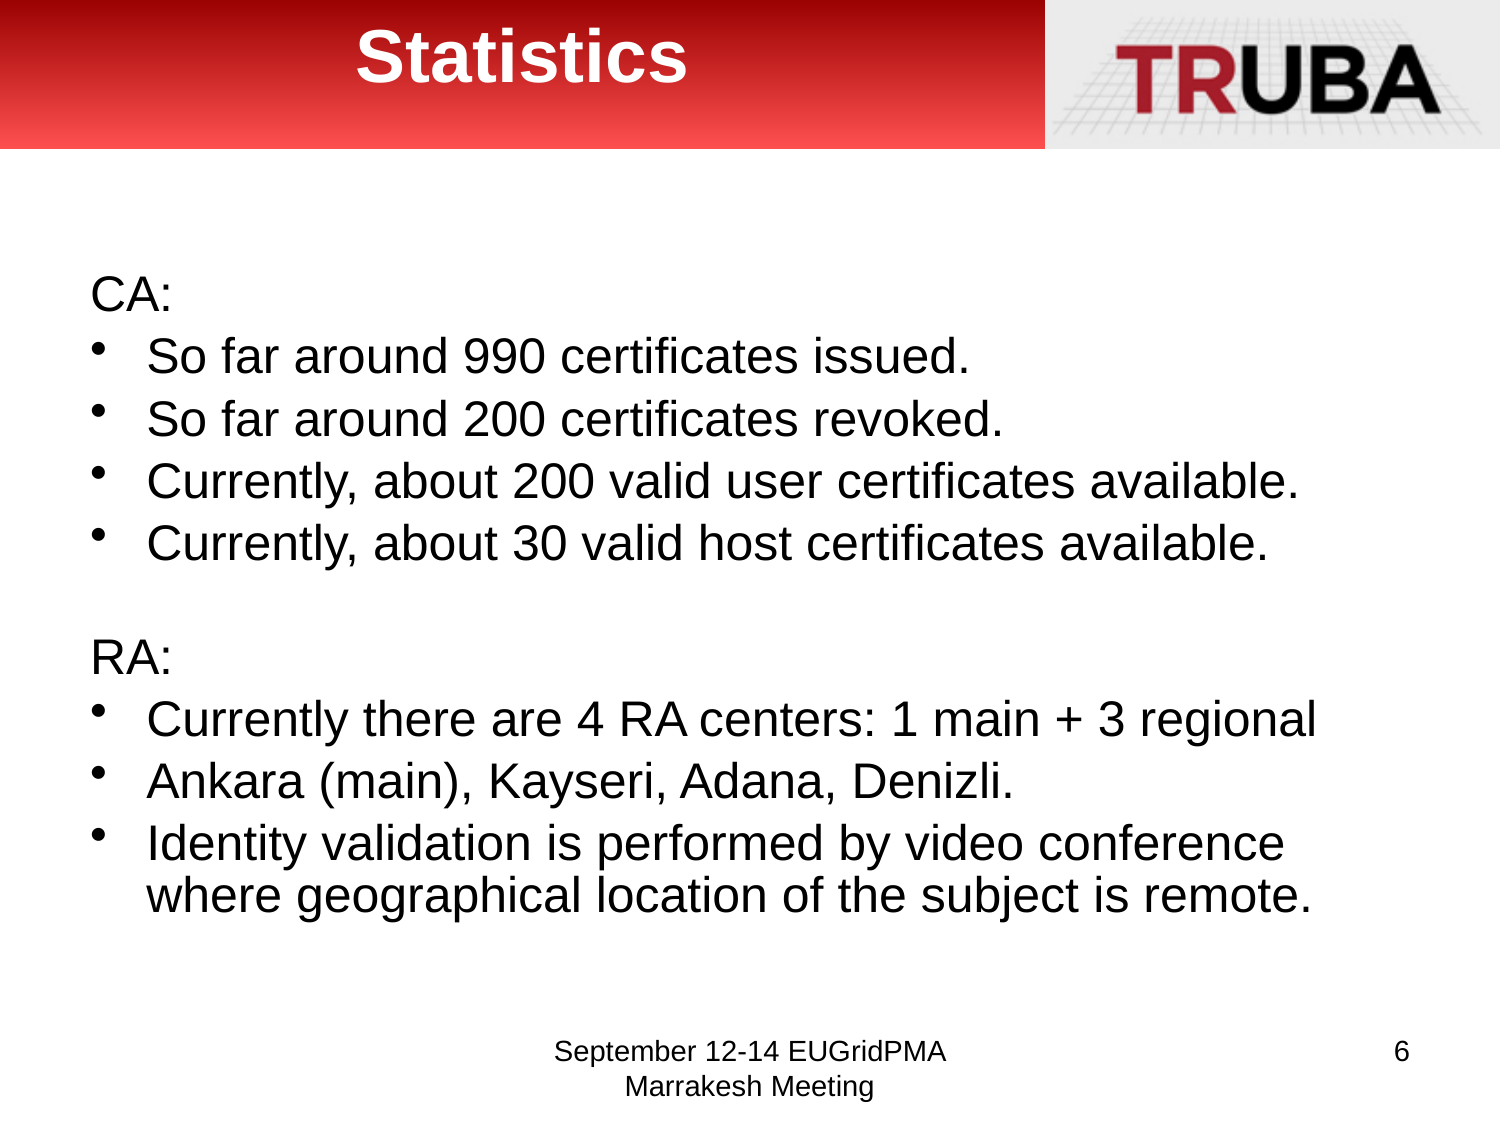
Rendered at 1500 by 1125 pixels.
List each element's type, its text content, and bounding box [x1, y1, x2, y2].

text_box Statistics [0, 0, 1043, 149]
list CA: So far around 990 certificates issued. So far around 200 certificates revoked. Currently, about 200 valid user certificates available. Currently, about 30 valid host certificates available. RA: Currently there are 4 RA centers: 1 main + 3 regional Ankara (main), Kayseri, Adana, Denizli. Identity validation is performed by video conference where geographical location of the subject is remote. [74, 262, 1426, 1006]
slide_number 6 [1074, 1024, 1426, 1103]
footer September 12-14 EUGridPMA Marrakesh Meeting [512, 1024, 988, 1103]
picture [1045, 0, 1500, 150]
